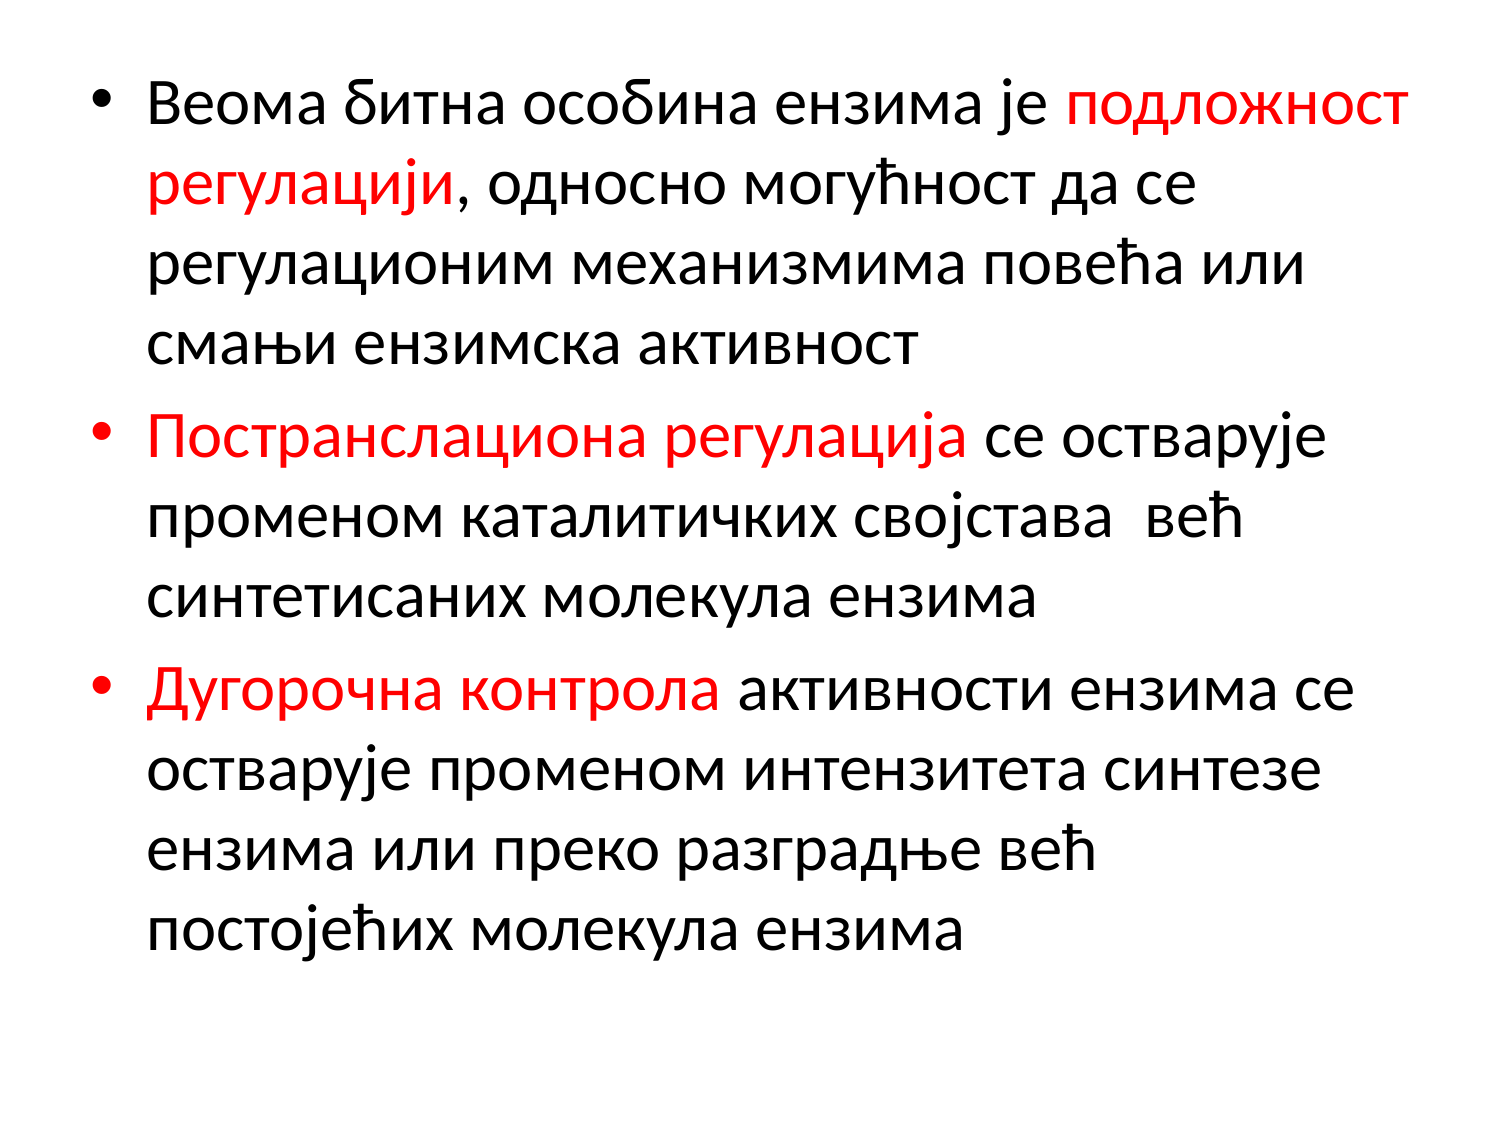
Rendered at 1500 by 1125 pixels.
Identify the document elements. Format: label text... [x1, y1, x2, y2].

list Веома битна особина ензима је подложност регулацији, односно могућност да се регулационим механизмима повећа или смањи ензимска активност Постранслациона регулација се остварује променом каталитичких својстава већ синтетисаних молекула ензима Дугорочна контрола активности ензима се остварује променом интензитета синтезе ензима или преко разградње већ постојећих молекула ензима [75, 50, 1425, 1005]
